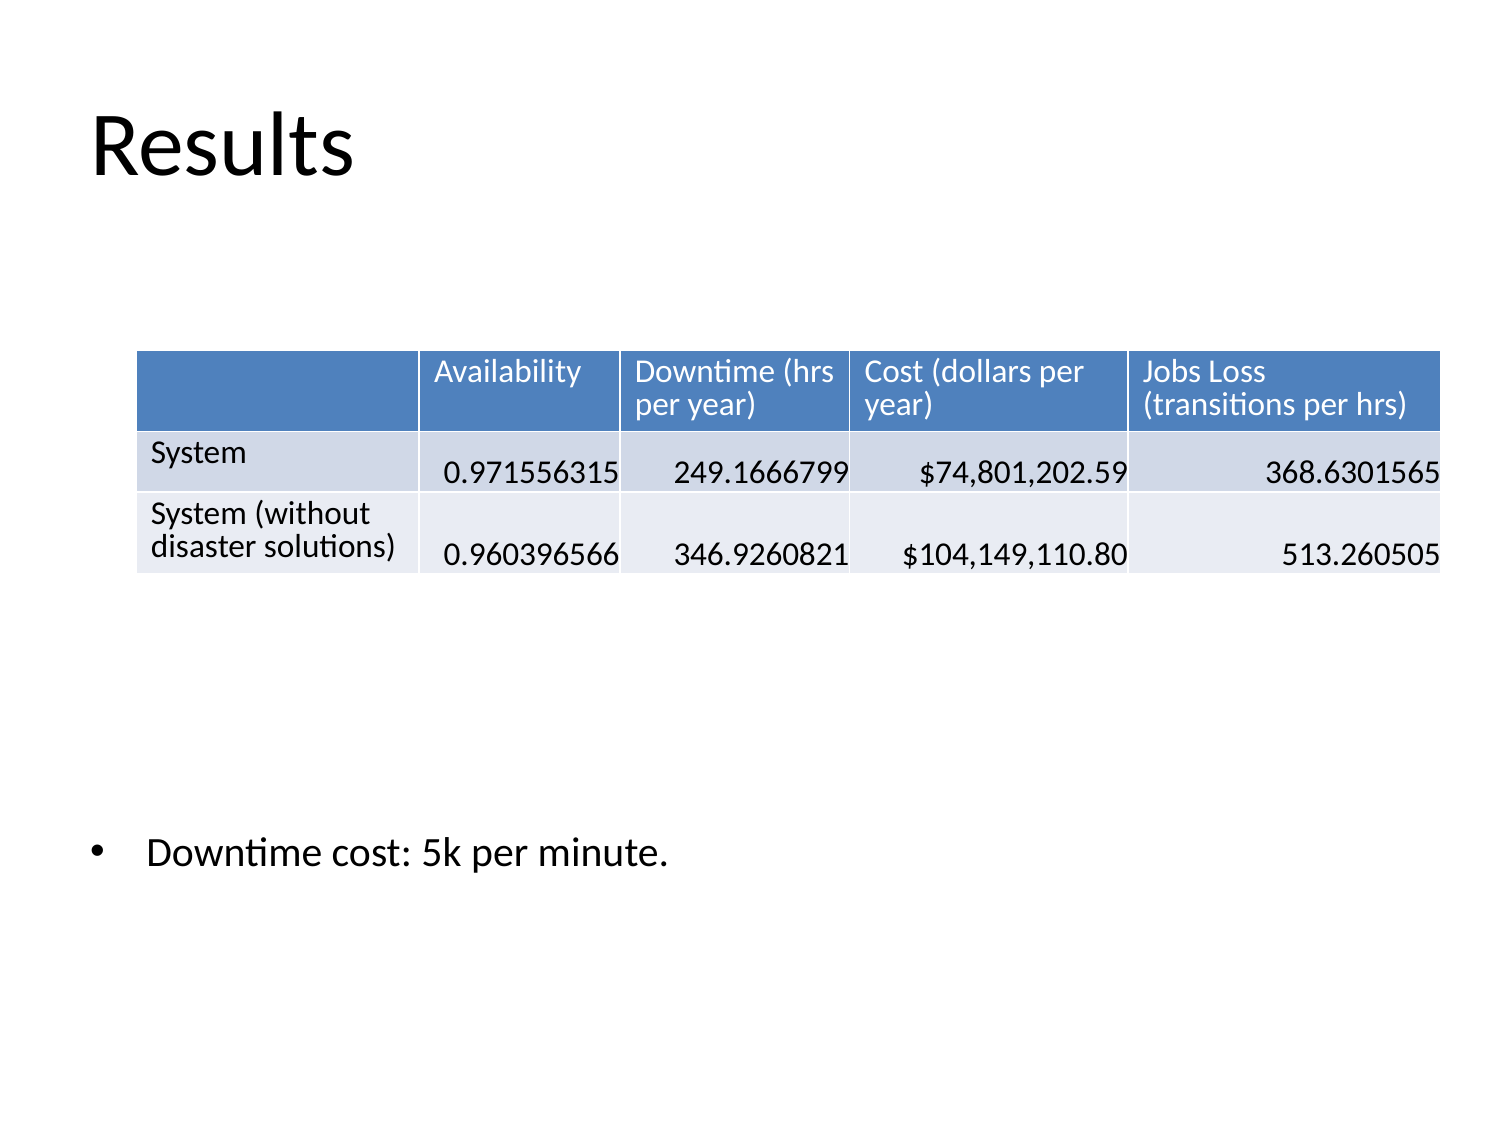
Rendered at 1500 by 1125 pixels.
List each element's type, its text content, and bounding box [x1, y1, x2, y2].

table_cell System (without disaster solutions) [137, 493, 418, 573]
table_cell $104,149,110.80 [850, 493, 1127, 573]
table_cell 0.971556315 [420, 432, 619, 491]
table_cell 346.9260821 [621, 493, 849, 573]
list Downtime cost: 5k per minute. [75, 262, 1425, 1005]
title Results [75, 45, 1425, 233]
table_header Cost (dollars per year) [850, 351, 1127, 431]
table_header Downtime (hrs per year) [621, 351, 849, 431]
table_cell System [137, 432, 418, 491]
table_header Availability [420, 351, 619, 431]
table_cell $74,801,202.59 [850, 432, 1127, 491]
table_cell 249.1666799 [621, 432, 849, 491]
table_cell 0.960396566 [420, 493, 619, 573]
table_cell 368.6301565 [1129, 432, 1440, 491]
table_header [137, 351, 418, 431]
table_header Jobs Loss (transitions per hrs) [1129, 351, 1440, 431]
table_cell 513.260505 [1129, 493, 1440, 573]
